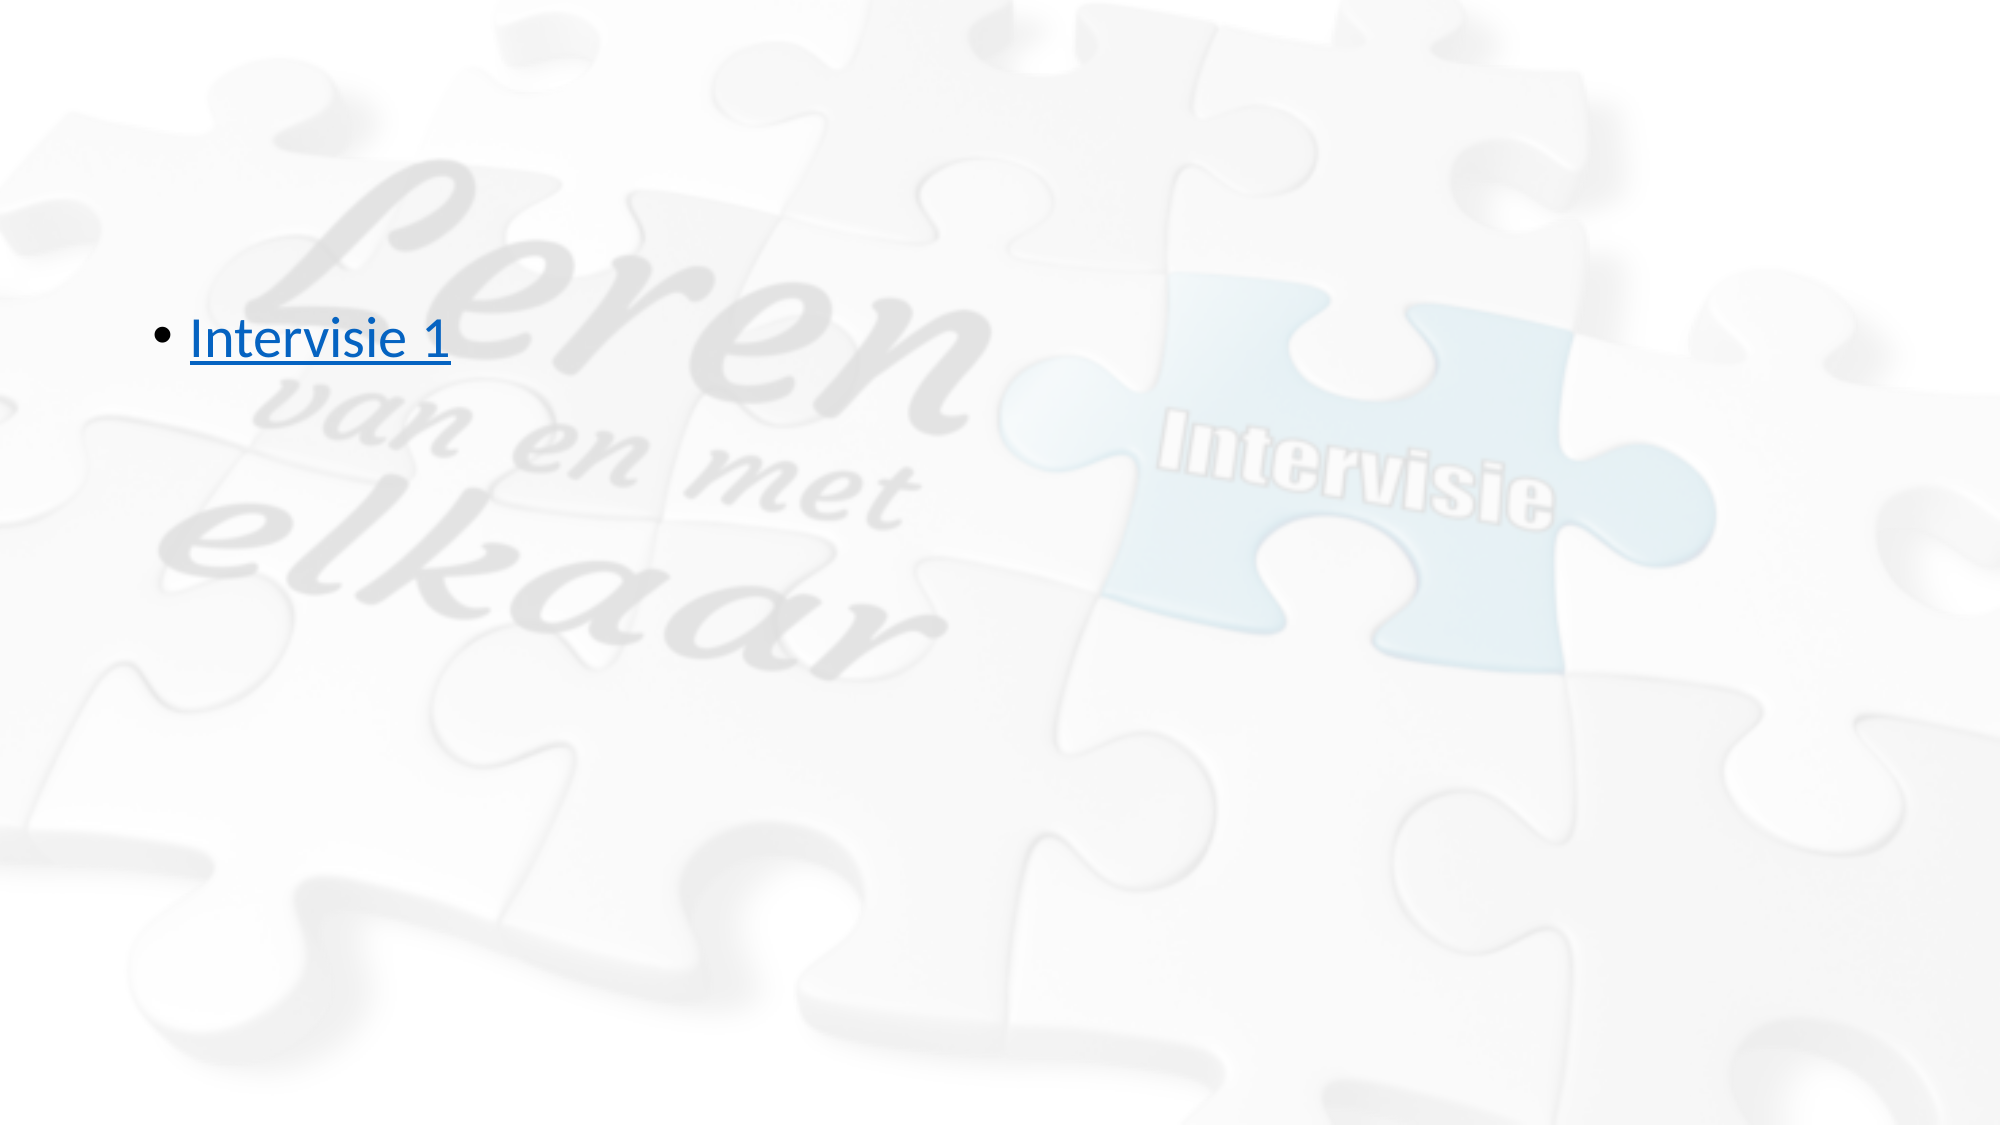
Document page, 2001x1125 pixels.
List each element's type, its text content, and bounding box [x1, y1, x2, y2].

list Intervisie 1 [137, 299, 1863, 1014]
